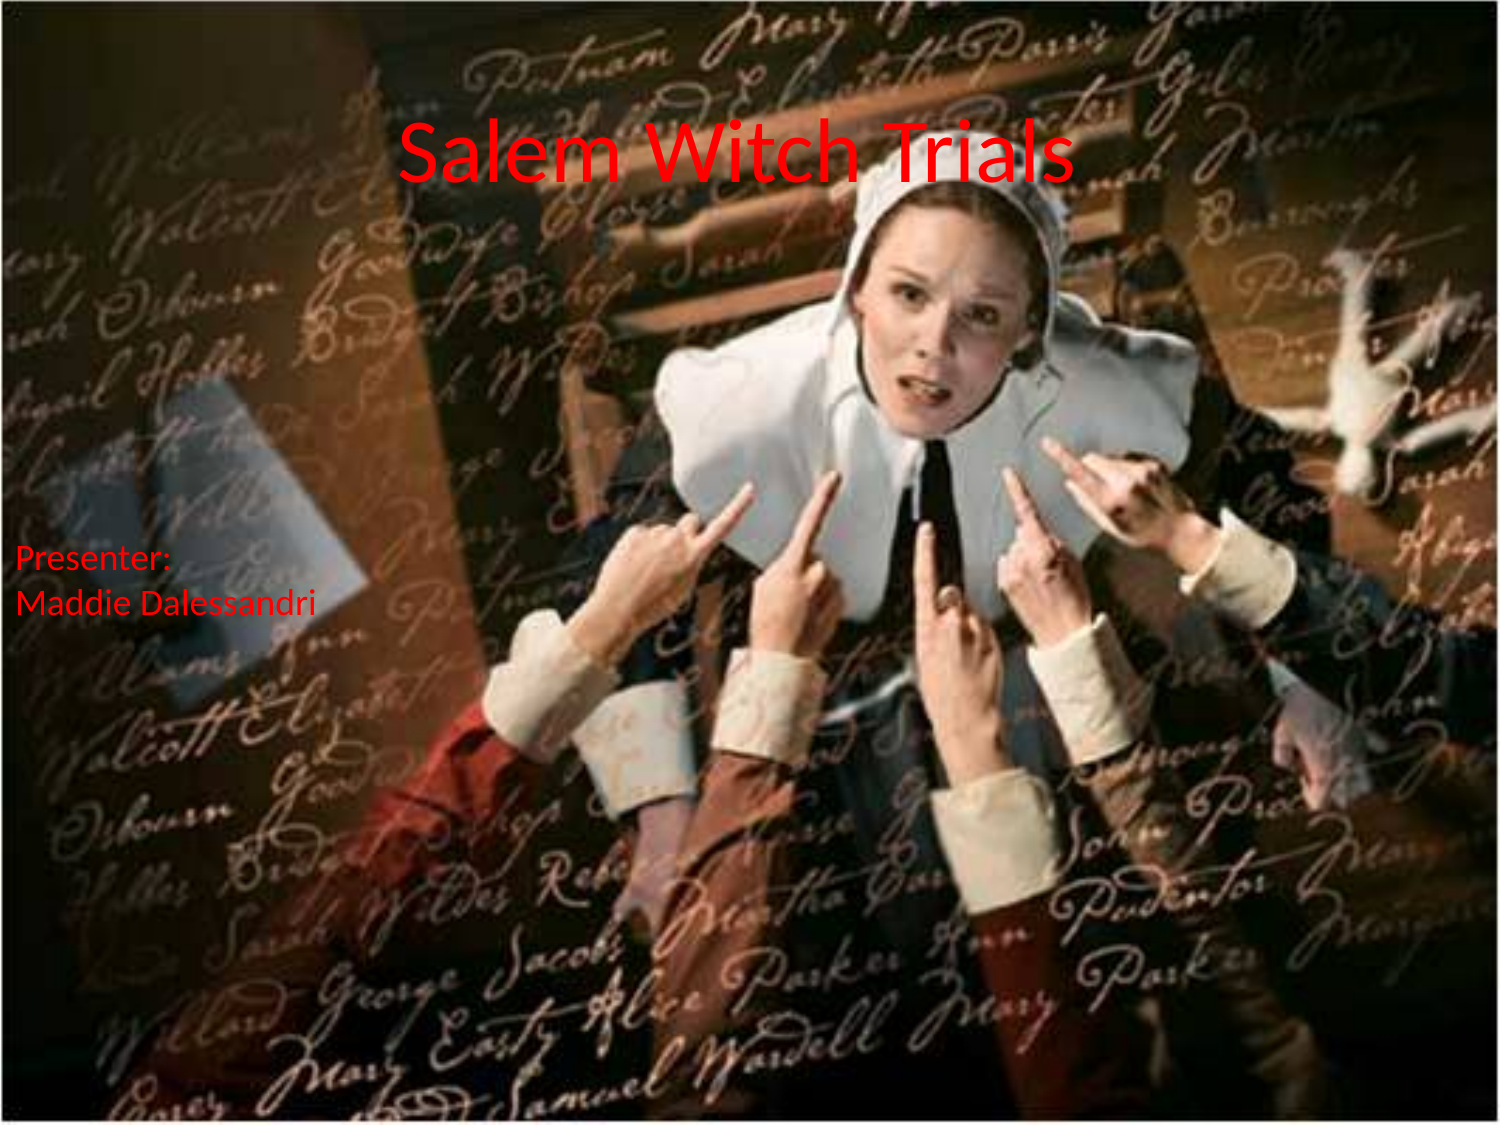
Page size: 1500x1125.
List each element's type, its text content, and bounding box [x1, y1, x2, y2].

title Salem Witch Trials [99, 24, 1375, 267]
subtitle Presenter: Maddie Dalessandri [0, 525, 1050, 813]
picture [0, 0, 1500, 1125]
